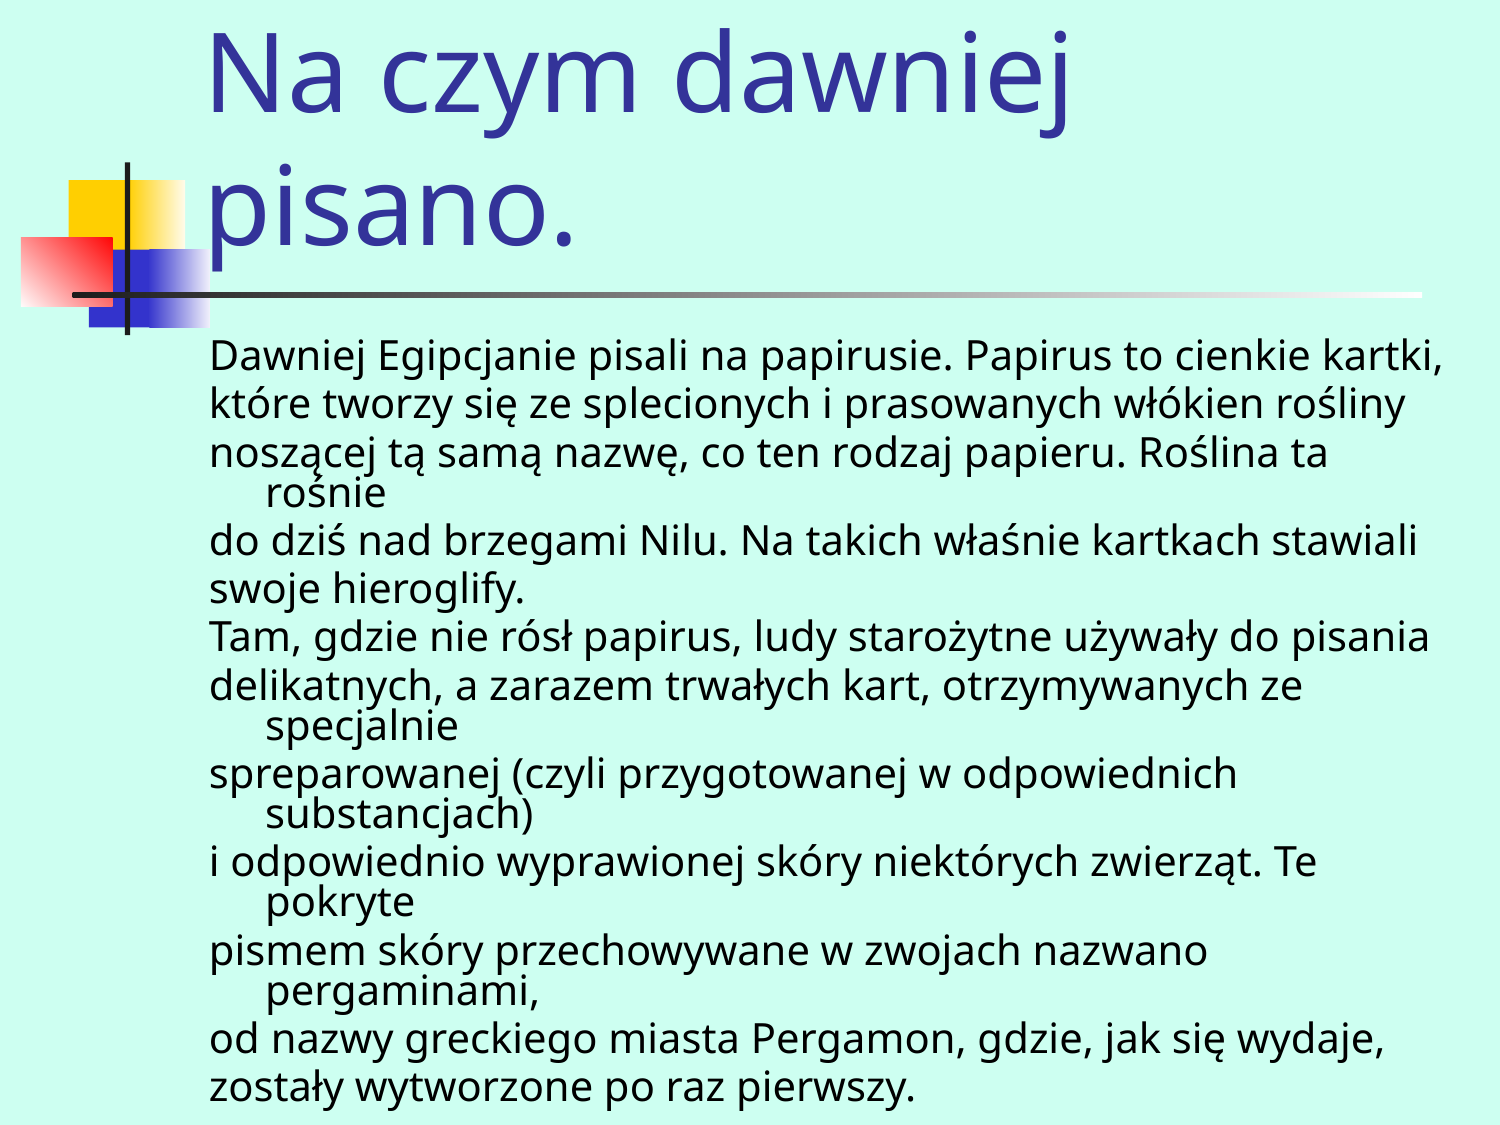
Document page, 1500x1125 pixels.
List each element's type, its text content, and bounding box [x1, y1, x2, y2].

title Na czym dawniej pisano. [188, 35, 1468, 275]
list Dawniej Egipcjanie pisali na papirusie. Papirus to cienkie kartki, które tworzy się ze splecionych i prasowanych włókien rośliny noszącej tą samą nazwę, co ten rodzaj papieru. Roślina ta rośnie do dziś nad brzegami Nilu. Na takich właśnie kartkach stawiali swoje hieroglify. Tam, gdzie nie rósł papirus, ludy starożytne używały do pisania delikatnych, a zarazem trwałych kart, otrzymywanych ze specjalnie spreparowanej (czyli przygotowanej w odpowiednich substancjach) i odpowiednio wyprawionej skóry niektórych zwierząt. Te pokryte pismem skóry przechowywane w zwojach nazwano pergaminami, od nazwy greckiego miasta Pergamon, gdzie, jak się wydaje, zostały wytworzone po raz pierwszy. [193, 331, 1469, 1006]
